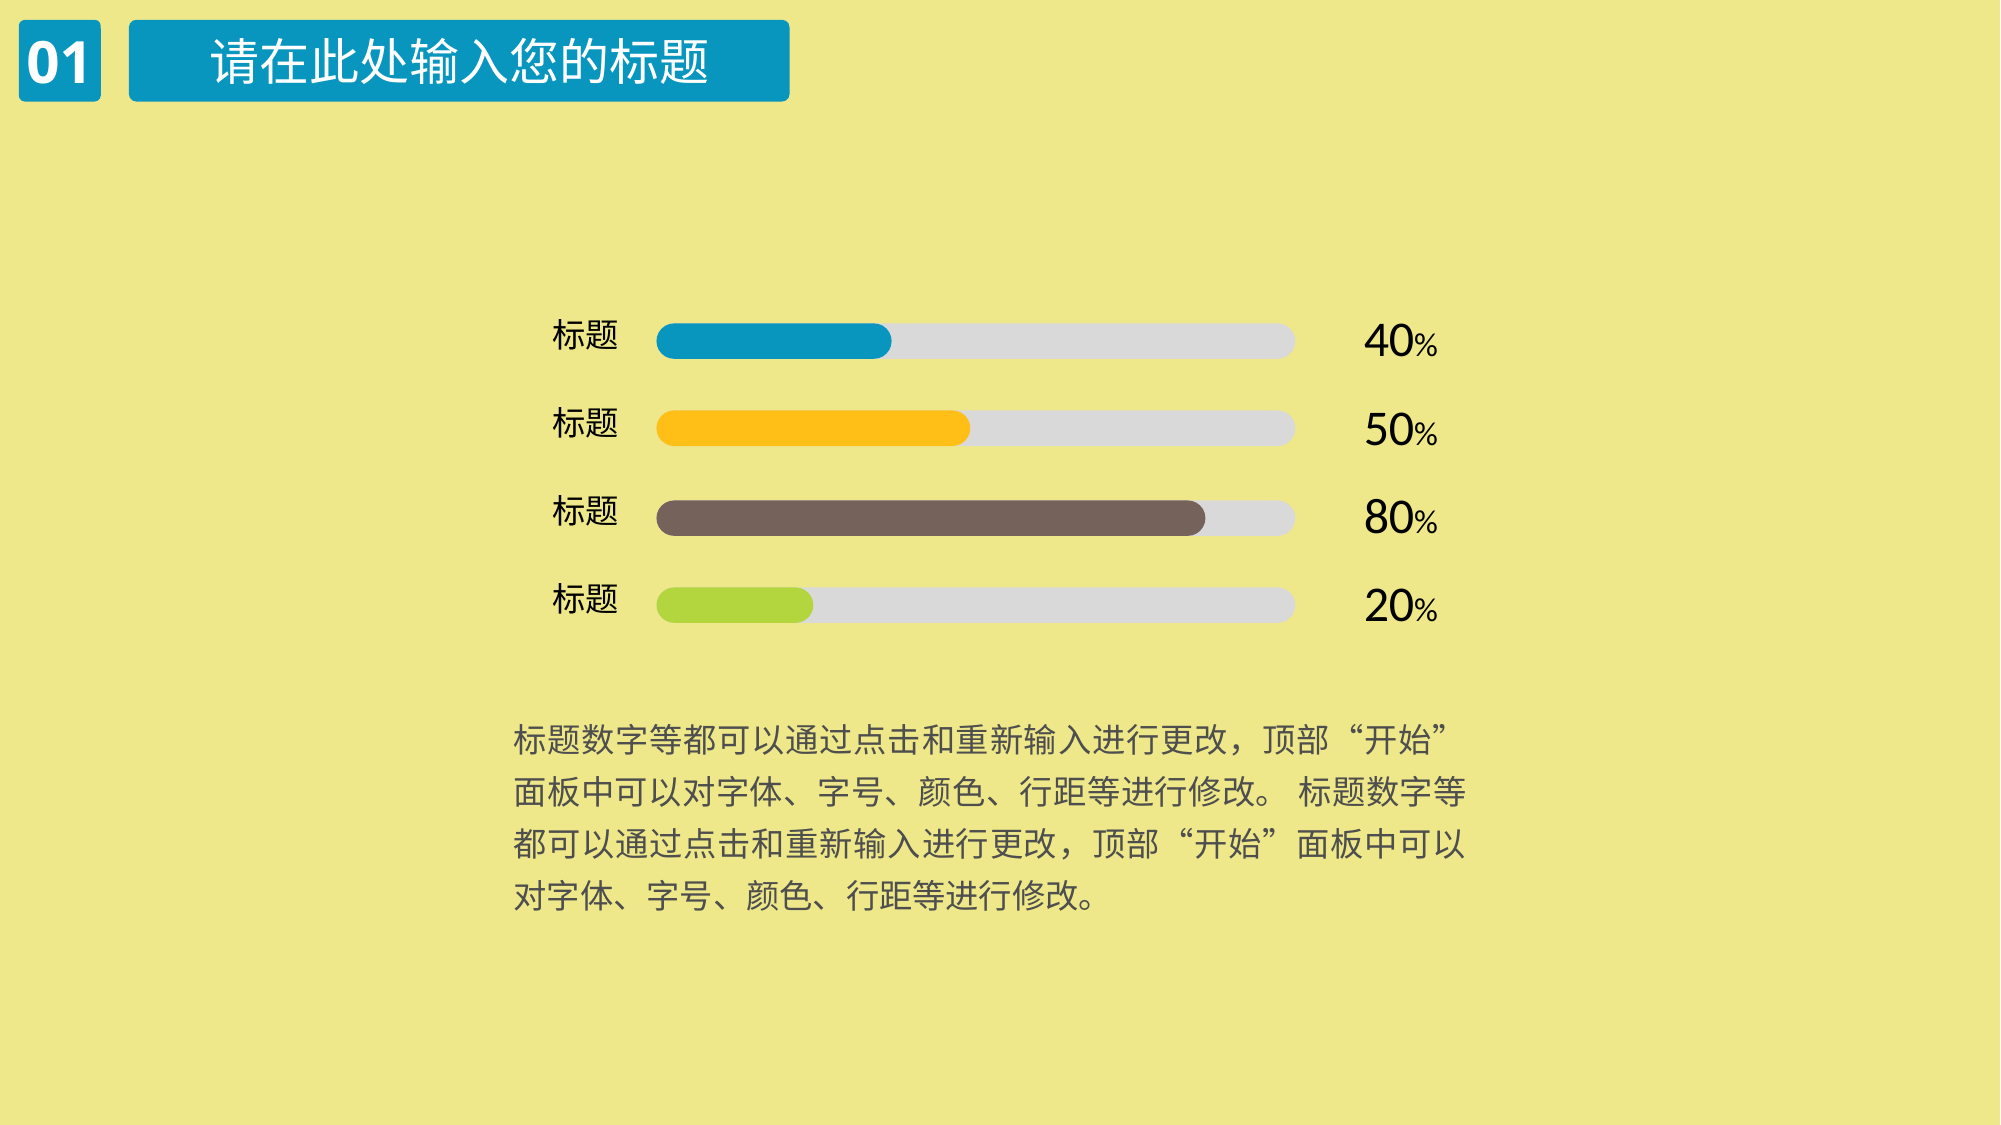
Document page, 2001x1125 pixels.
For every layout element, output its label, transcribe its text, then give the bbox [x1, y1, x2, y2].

text_box [800, 587, 1296, 623]
text_box 50% [1363, 396, 1482, 454]
text_box 标题 [483, 304, 634, 365]
text_box 标题数字等都可以通过点击和重新输入进行更改，顶部“开始”面板中可以对字体、字号、颜色、行距等进行修改。 标题数字等都可以通过点击和重新输入进行更改，顶部“开始”面板中可以对字体、字号、颜色、行距等进行修改。 [498, 699, 1482, 908]
text_box [1193, 500, 1296, 536]
text_box 标题 [483, 480, 634, 541]
text_box 20% [1363, 572, 1482, 631]
text_box 80% [1363, 484, 1482, 543]
text_box [656, 323, 892, 359]
text_box 40% [1363, 308, 1482, 366]
text_box 标题 [483, 568, 634, 629]
text_box [656, 587, 814, 623]
text_box [953, 410, 1296, 447]
text_box 请在此处输入您的标题 [128, 19, 790, 102]
text_box 01 [18, 19, 101, 102]
text_box [879, 323, 1296, 359]
text_box 标题 [483, 392, 634, 453]
text_box [656, 500, 1206, 536]
text_box [656, 410, 971, 447]
